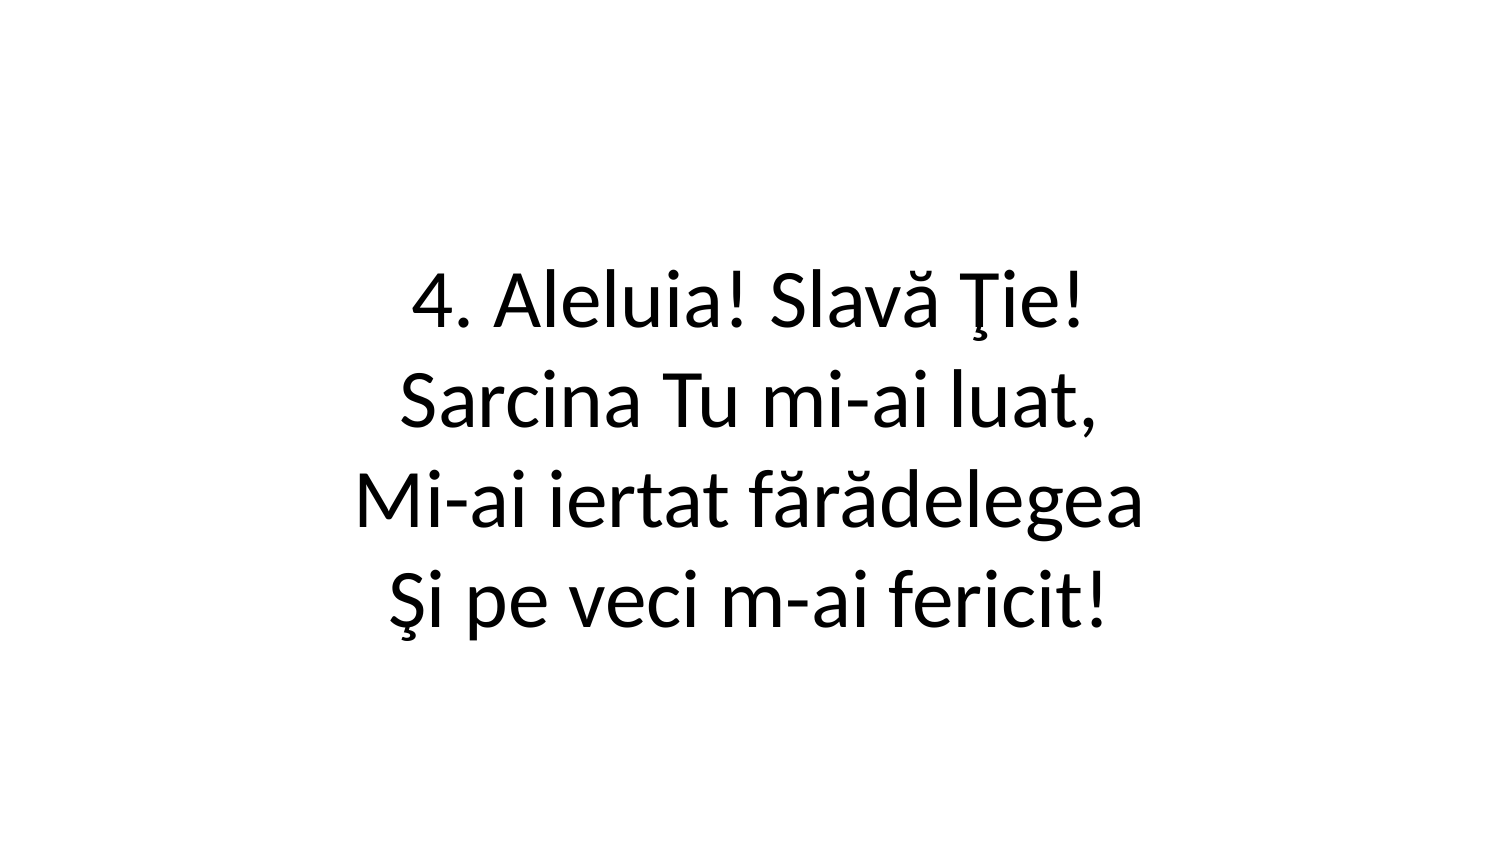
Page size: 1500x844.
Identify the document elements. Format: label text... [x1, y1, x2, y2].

text_box 4. Aleluia! Slavă Ţie! Sarcina Tu mi-ai luat, Mi-ai iertat fărădelegea Şi pe veci m-ai fericit! [338, 192, 1161, 652]
